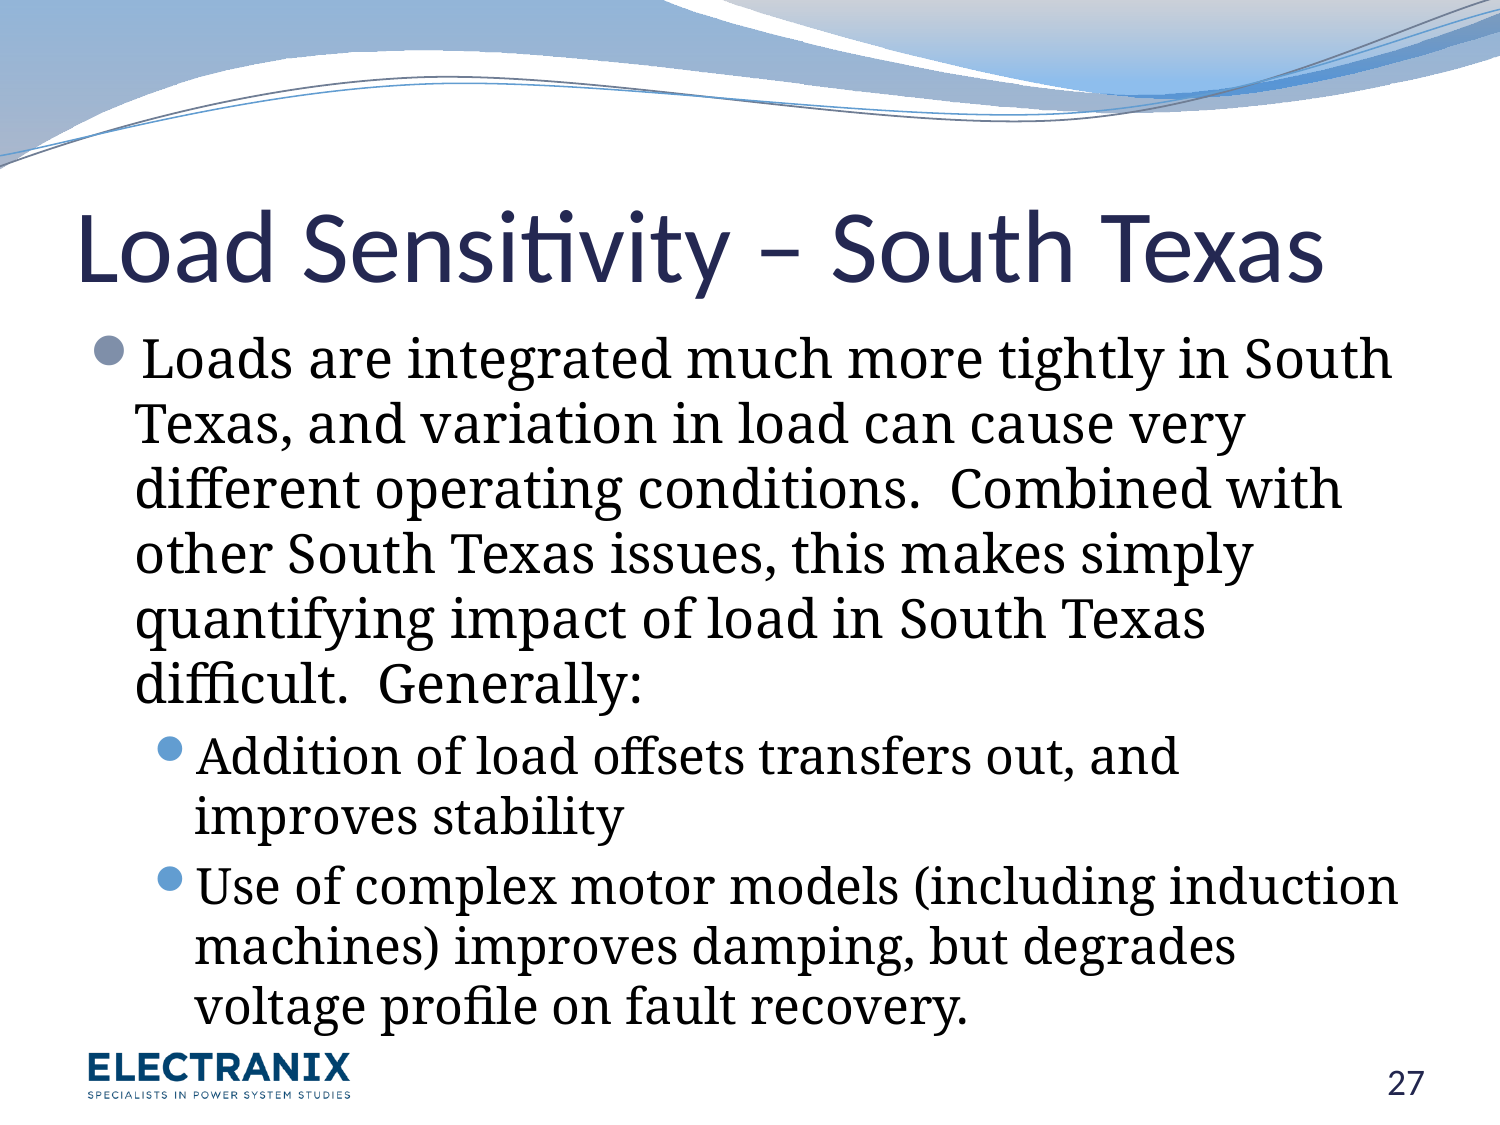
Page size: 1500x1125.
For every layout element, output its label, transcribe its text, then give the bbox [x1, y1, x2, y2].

list Loads are integrated much more tightly in South Texas, and variation in load can cause very different operating conditions. Combined with other South Texas issues, this makes simply quantifying impact of load in South Texas difficult. Generally: Addition of load offsets transfers out, and improves stability Use of complex motor models (including induction machines) improves damping, but degrades voltage profile on fault recovery. [75, 317, 1425, 1038]
slide_number 27 [1299, 1042, 1425, 1103]
picture [75, 1039, 363, 1113]
title Load Sensitivity – South Texas [75, 115, 1425, 303]
